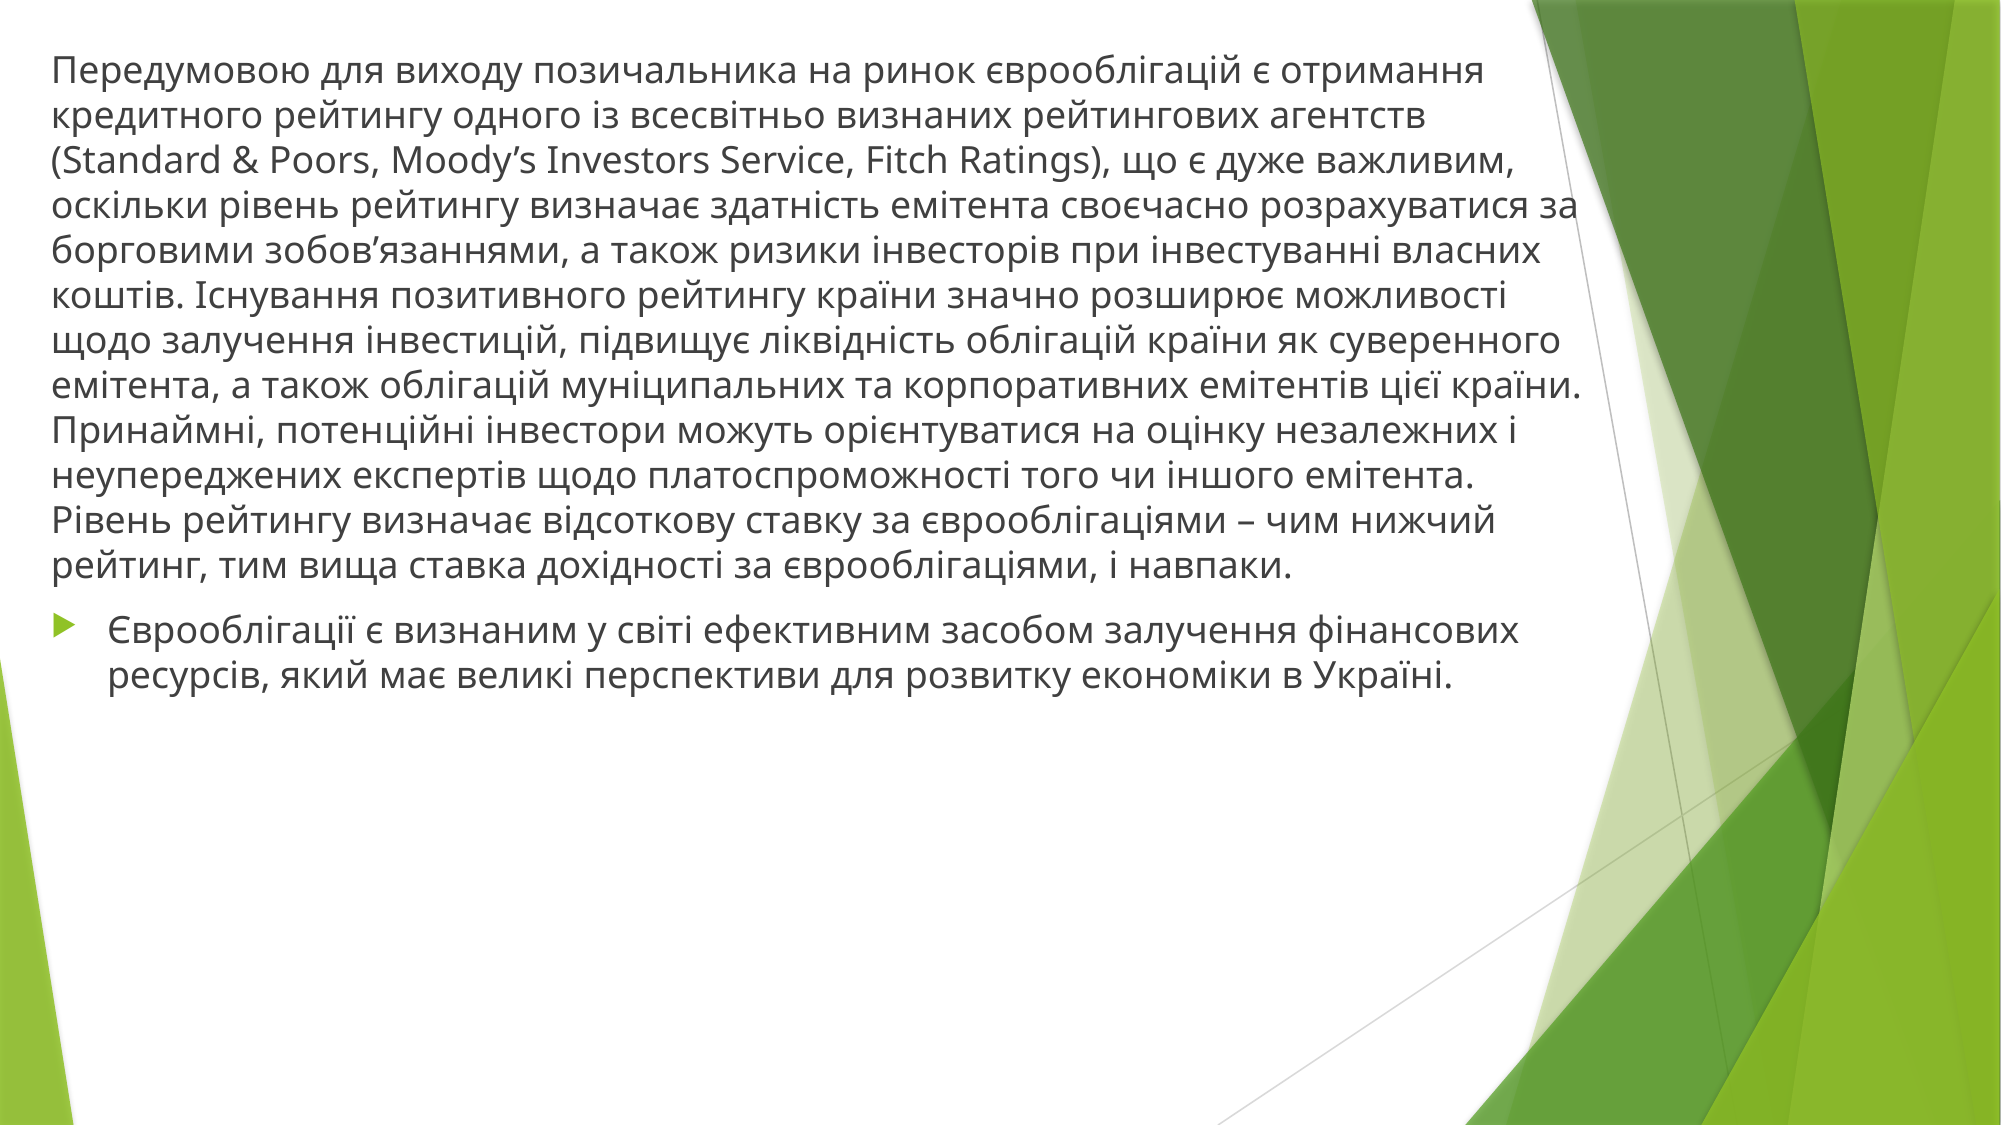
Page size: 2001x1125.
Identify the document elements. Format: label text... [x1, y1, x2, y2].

list Передумовою для виходу позичальника на ринок єврооблігацій є отримання кредитного рейтингу одного із всесвітньо визнаних рейтингових агентств (Standard & Poors, Moody’s Investors Service, Fitch Ratings), що є дуже важливим, оскільки рівень рейтингу визначає здатність емітента своєчасно розрахуватися за борговими зобов’язаннями, а також ризики інвесторів при інвестуванні власних коштів. Існування позитивного рейтингу країни значно розширює можливості щодо залучення інвестицій, підвищує ліквідність облігацій країни як суверенного емітента, а також облігацій муніципальних та корпоративних емітентів цієї країни. Принаймні, потенційні інвестори можуть орієнтуватися на оцінку незалежних і неупереджених експертів щодо платоспроможності того чи іншого емітента. Рівень рейтингу визначає відсоткову ставку за єврооблігаціями – чим нижчий рейтинг, тим вища ставка дохідності за єврооблігаціями, і навпаки. Єврооблігації є визнаним у світі ефективним засобом залучення фінансових ресурсів, який має великі перспективи для розвитку економіки в Україні. [35, 38, 1599, 1073]
